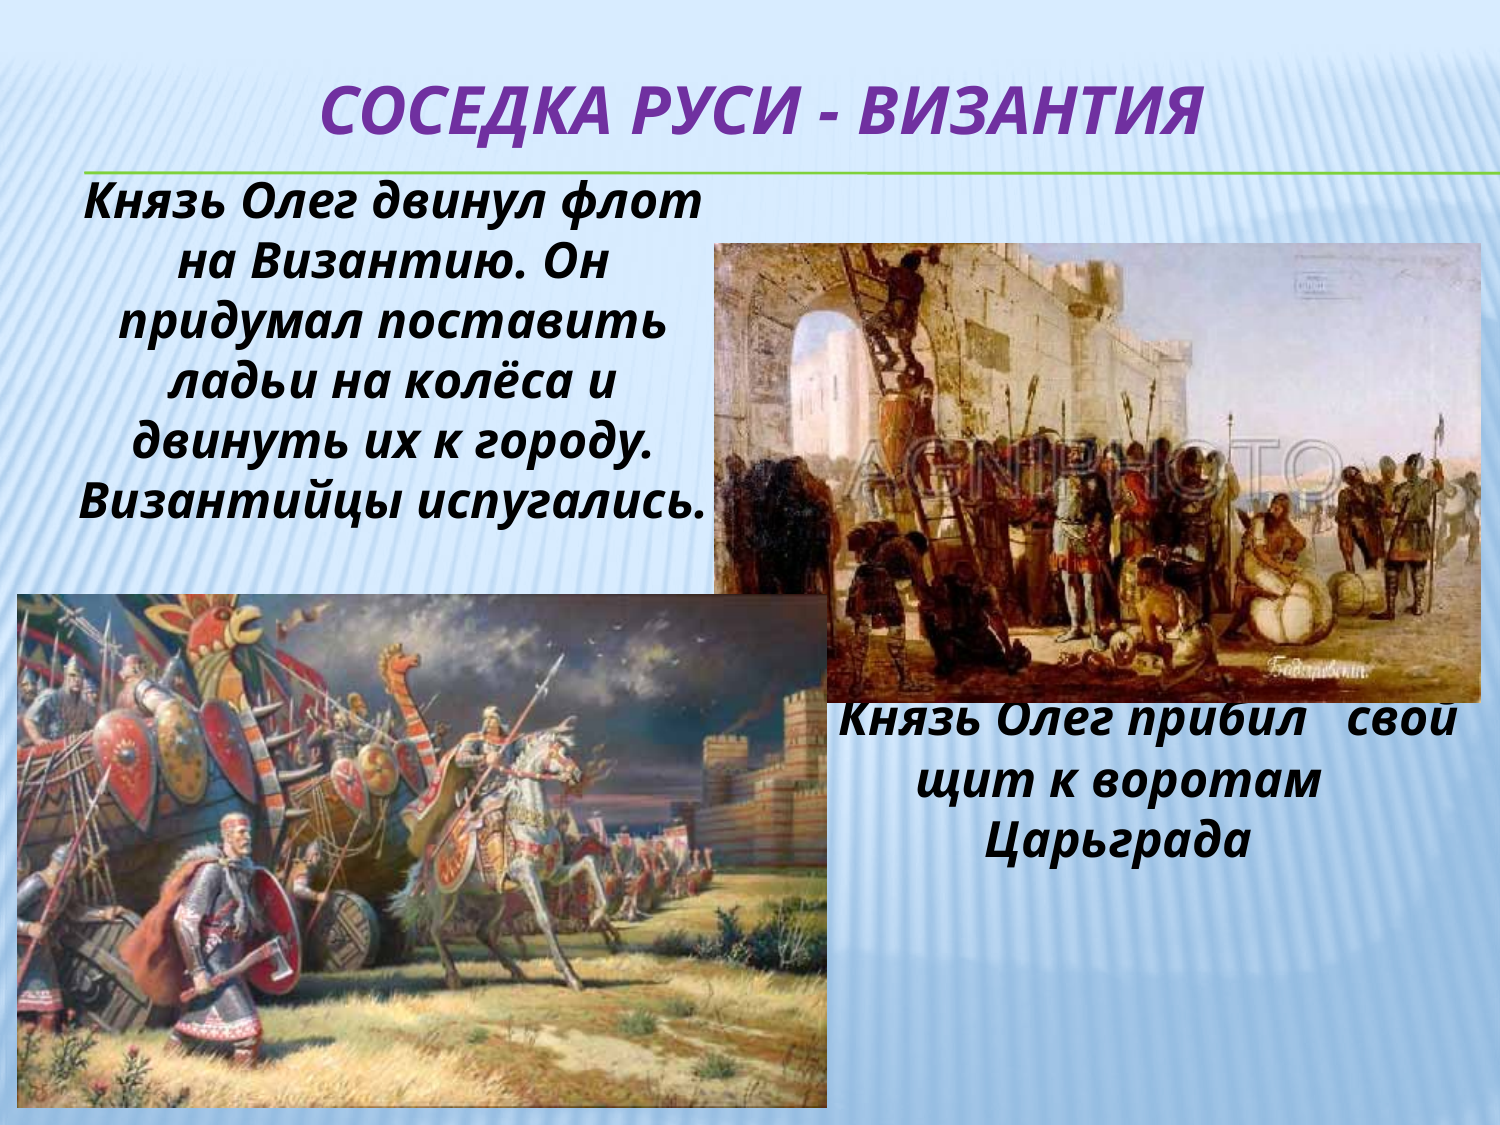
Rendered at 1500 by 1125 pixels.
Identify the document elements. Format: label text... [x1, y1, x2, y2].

list Князь Олег прибил свой щит к воротам Царьграда [831, 712, 1475, 1038]
list Князь Олег двинул флот на Византию. Он придумал поставить ладьи на колёса и двинуть их к городу. Византийцы испугались. [50, 160, 738, 593]
title Соседка Руси - Византия [49, 30, 1475, 185]
picture [17, 243, 1481, 1108]
